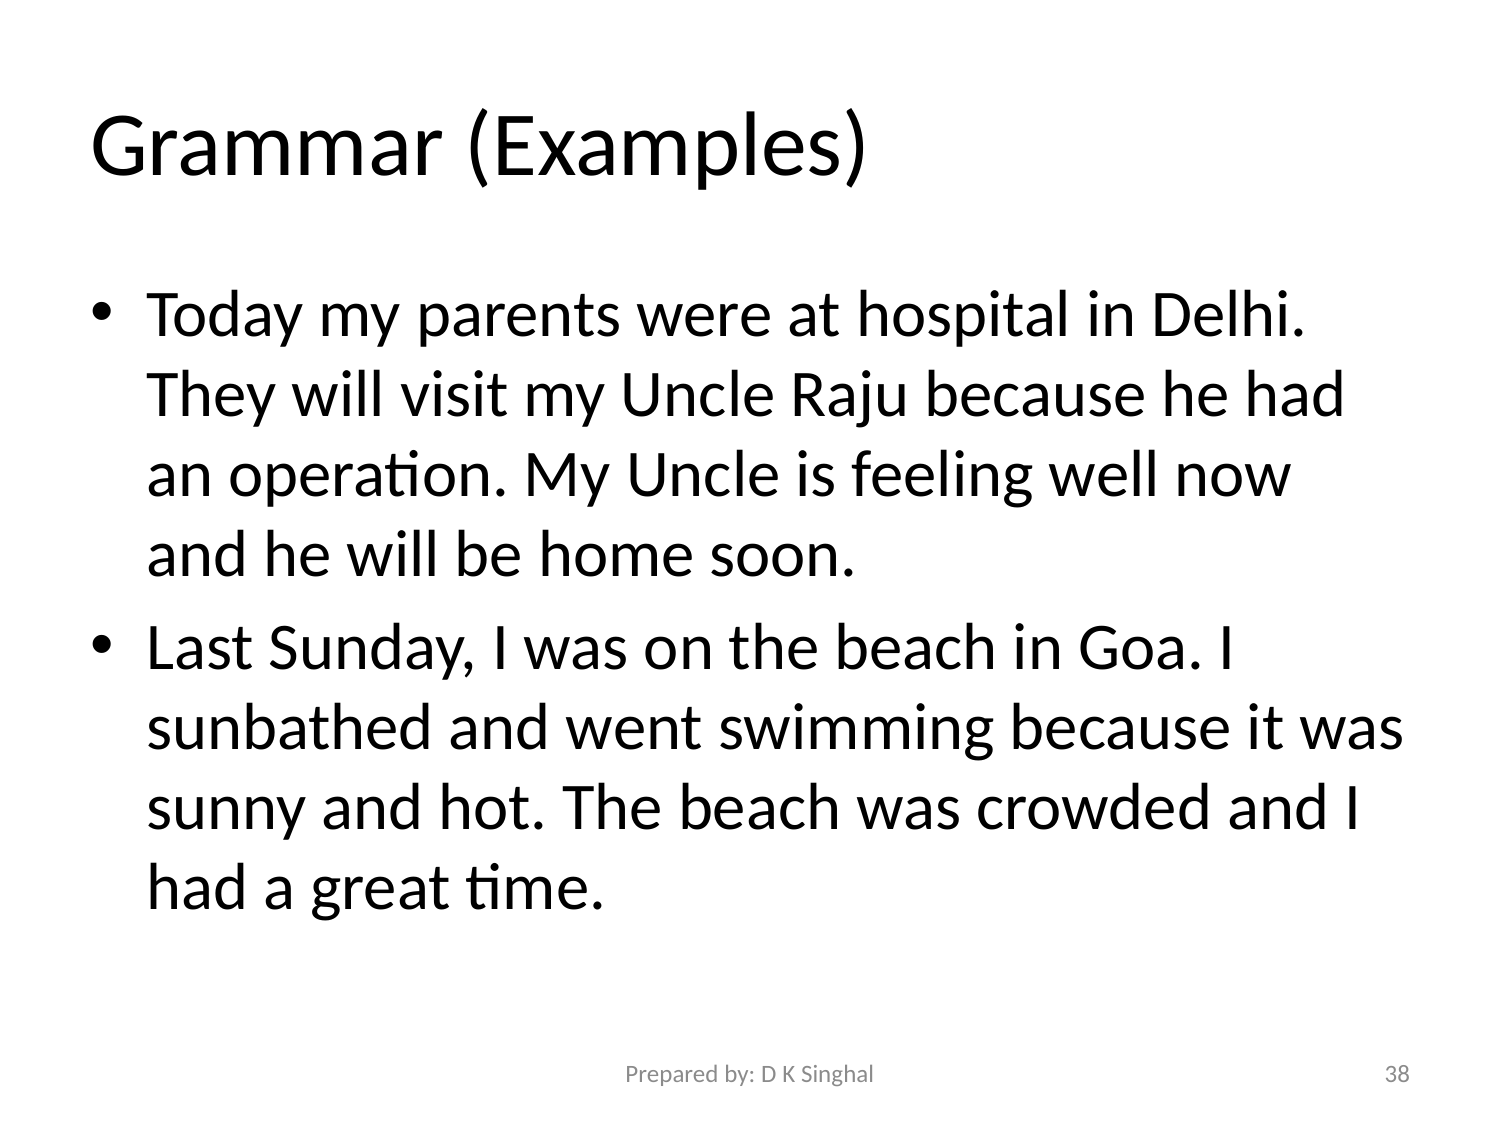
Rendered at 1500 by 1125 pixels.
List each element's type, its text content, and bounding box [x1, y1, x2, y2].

slide_number 38 [1074, 1042, 1425, 1103]
title Grammar (Examples) [75, 45, 1425, 233]
list Today my parents were at hospital in Delhi. They will visit my Uncle Raju because he had an operation. My Uncle is feeling well now and he will be home soon. Last Sunday, I was on the beach in Goa. I sunbathed and went swimming because it was sunny and hot. The beach was crowded and I had a great time. [75, 262, 1425, 1005]
footer Prepared by: D K Singhal [512, 1042, 988, 1103]
